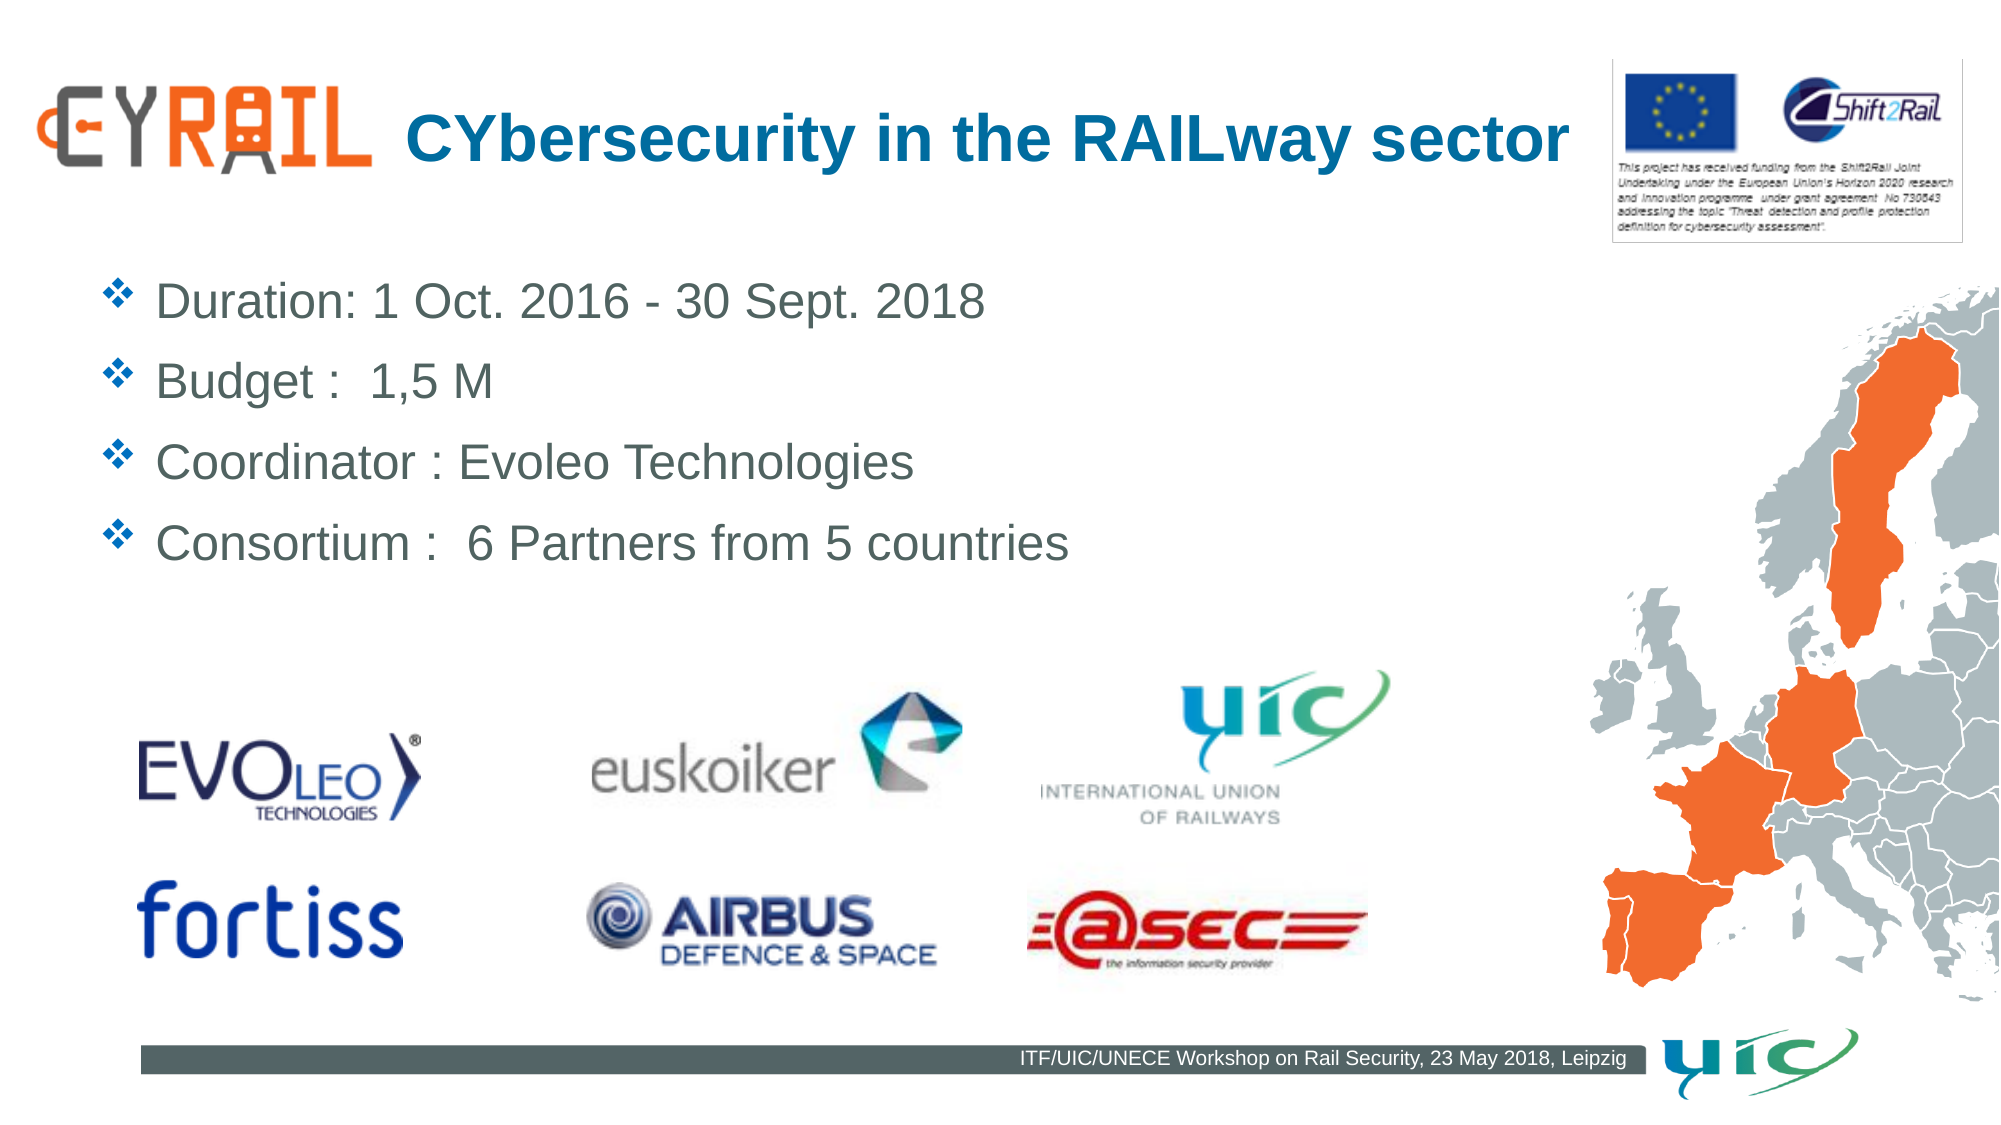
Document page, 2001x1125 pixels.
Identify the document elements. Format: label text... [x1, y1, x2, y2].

picture [1594, 58, 2000, 249]
text_box Duration: 1 Oct. 2016 - 30 Sept. 2018 Budget : 1,5 M Coordinator : Evoleo Technologies Consortium : 6 Partners from 5 countries [84, 272, 1539, 987]
picture [141, 643, 1859, 1100]
picture [1571, 272, 2000, 1011]
title CYbersecurity in the RAILway sector [409, 49, 1596, 177]
footer ITF/UIC/UNECE Workshop on Rail Security, 23 May 2018, Leipzig [669, 1044, 1639, 1092]
picture [136, 695, 421, 998]
picture [23, 45, 405, 206]
picture [591, 682, 963, 853]
